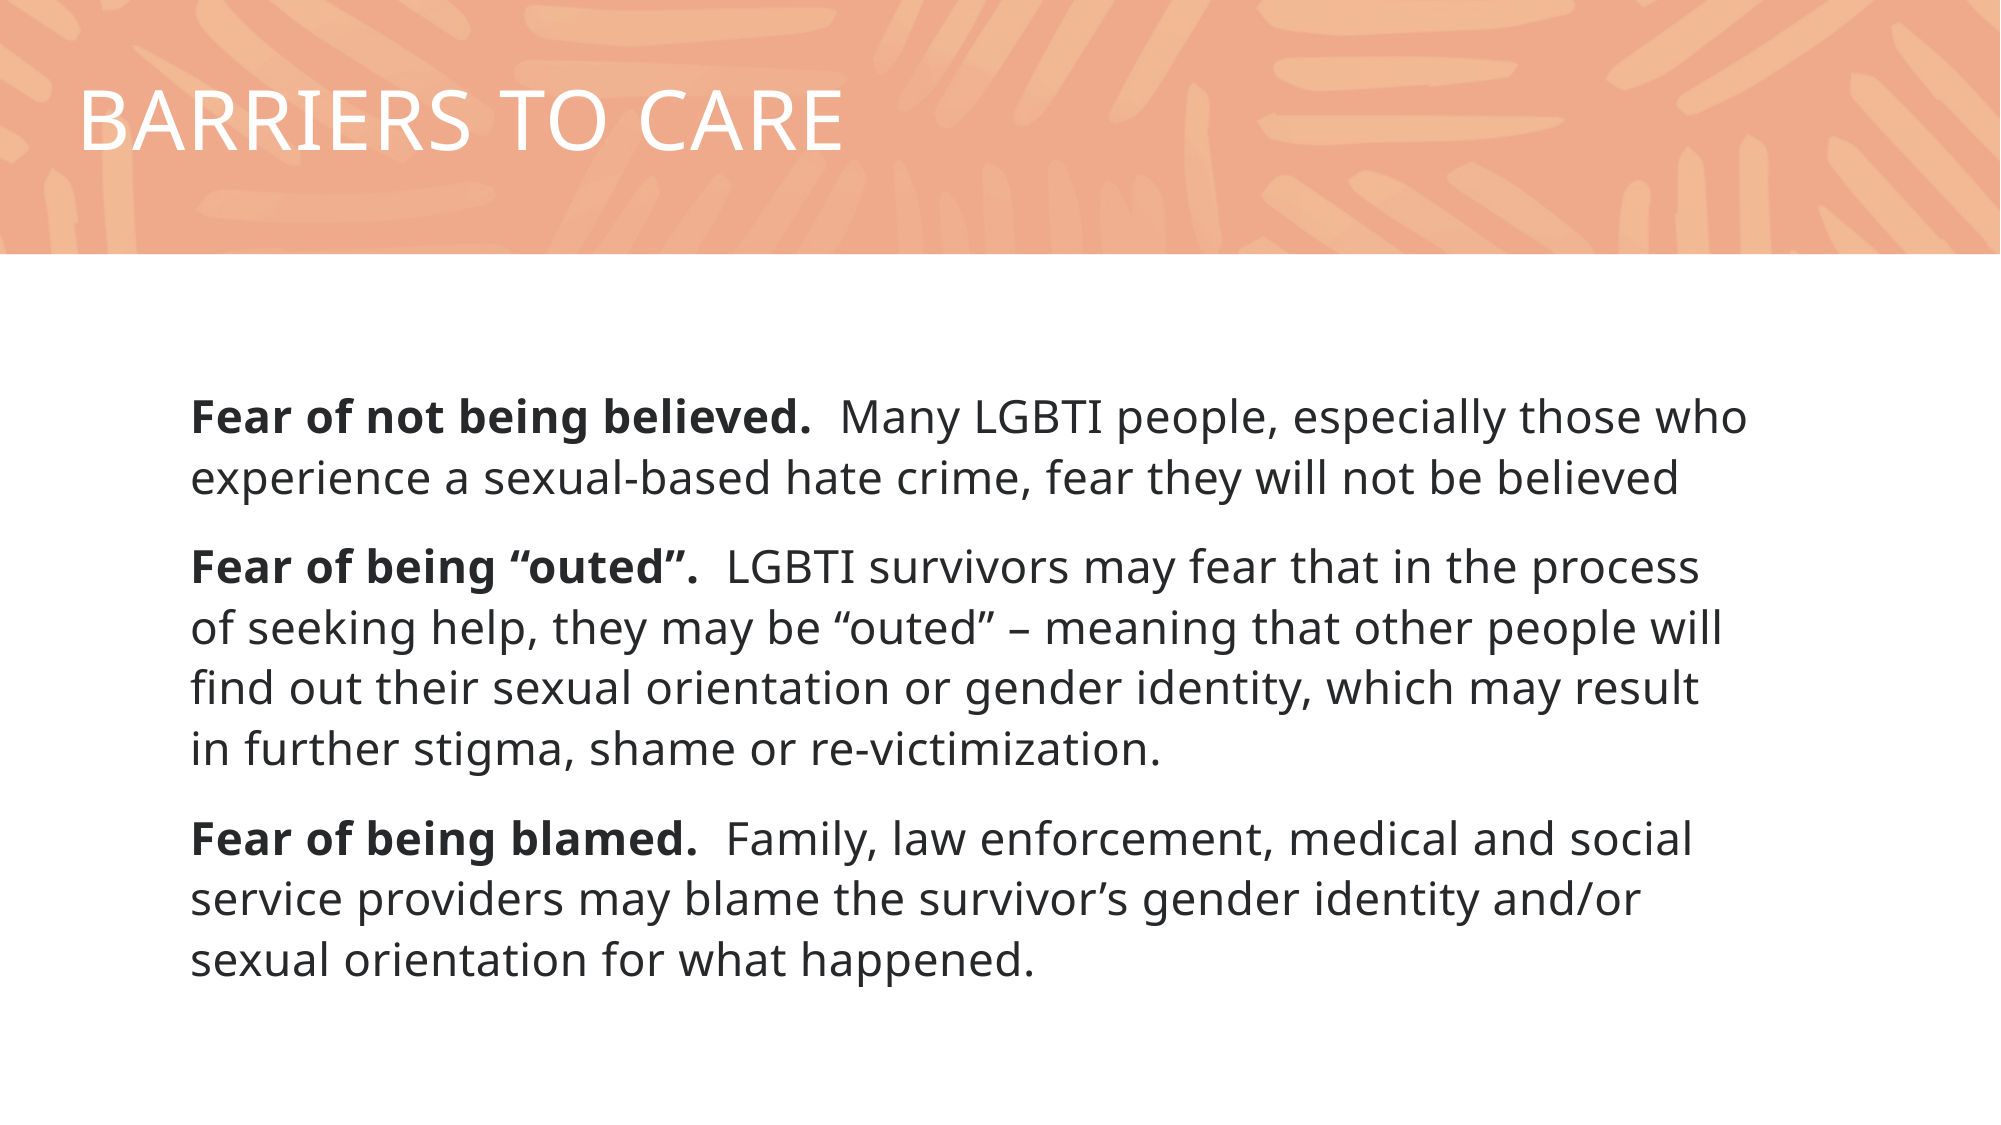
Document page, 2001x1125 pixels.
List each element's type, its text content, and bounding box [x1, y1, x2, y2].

picture [0, 0, 2000, 1125]
list Fear of not being believed. Many LGBTI people, especially those who experience a sexual-based hate crime, fear they will not be believed Fear of being “outed”. LGBTI survivors may fear that in the process of seeking help, they may be “outed” – meaning that other people will find out their sexual orientation or gender identity, which may result in further stigma, shame or re-victimization. Fear of being blamed. Family, law enforcement, medical and social service providers may blame the survivor’s gender identity and/or sexual orientation for what happened. [167, 374, 1763, 1036]
title Barriers to care [61, 33, 1938, 220]
